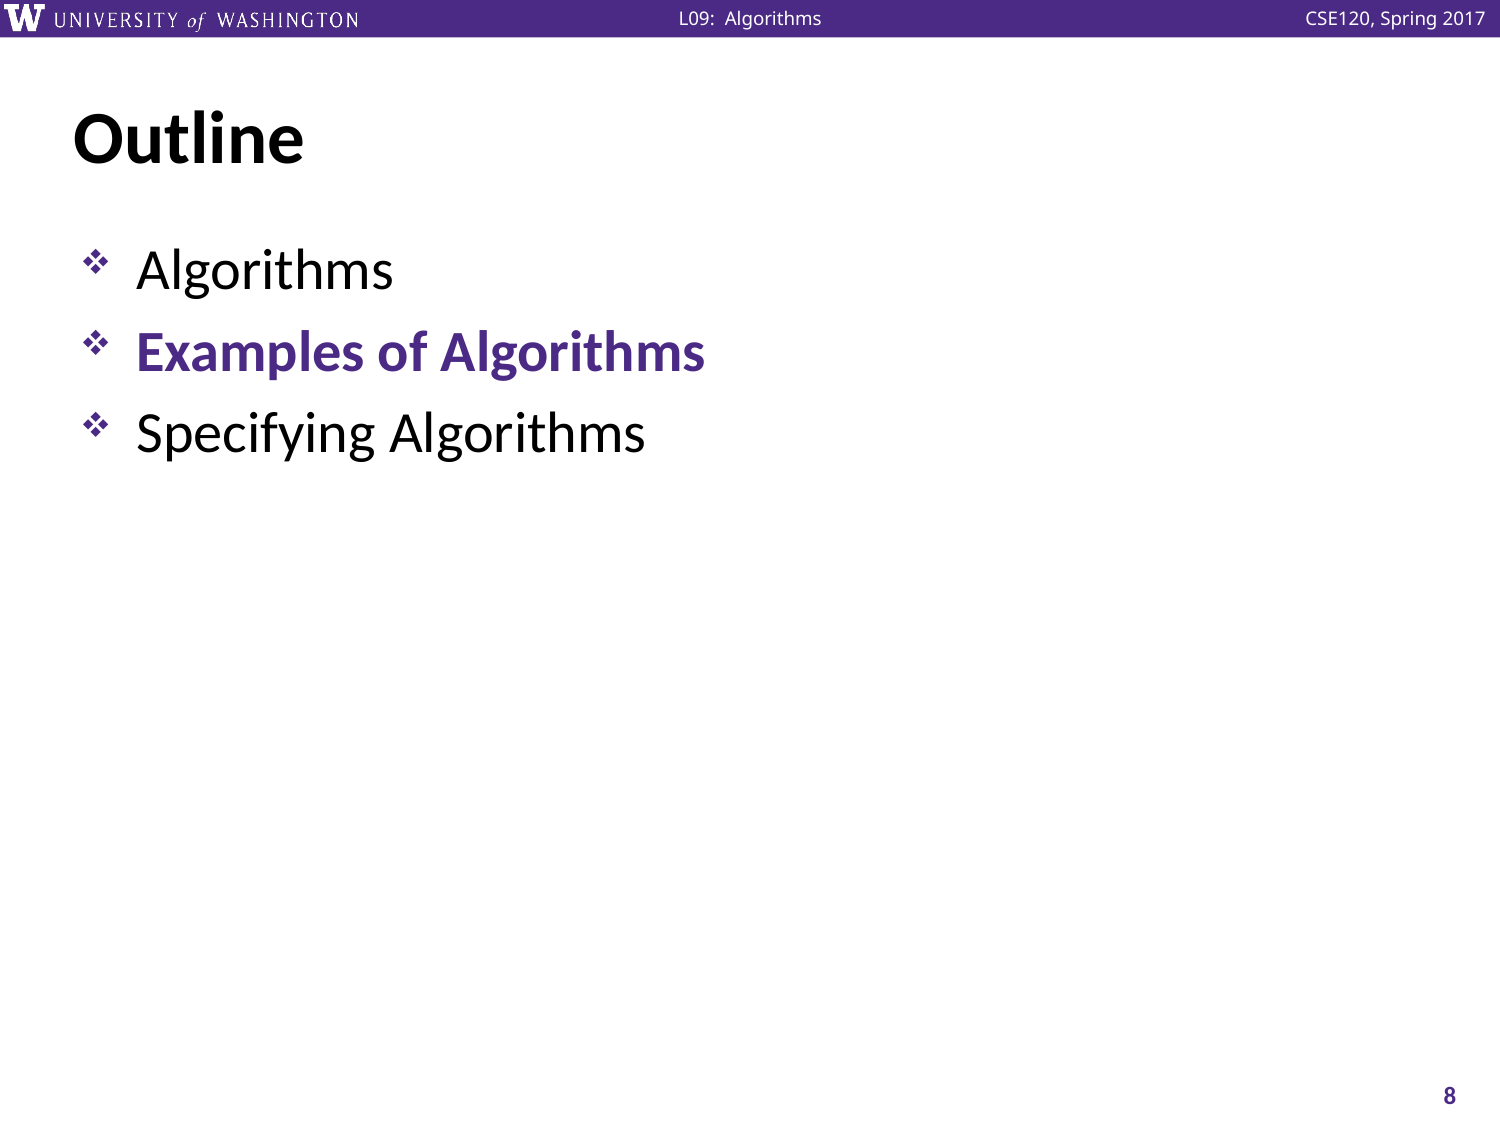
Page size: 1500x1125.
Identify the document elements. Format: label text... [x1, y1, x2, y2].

picture [4, 4, 358, 32]
title Outline [58, 71, 1438, 197]
list Algorithms Examples of Algorithms Specifying Algorithms [64, 223, 1438, 1040]
slide_number 8 [1400, 1065, 1500, 1125]
